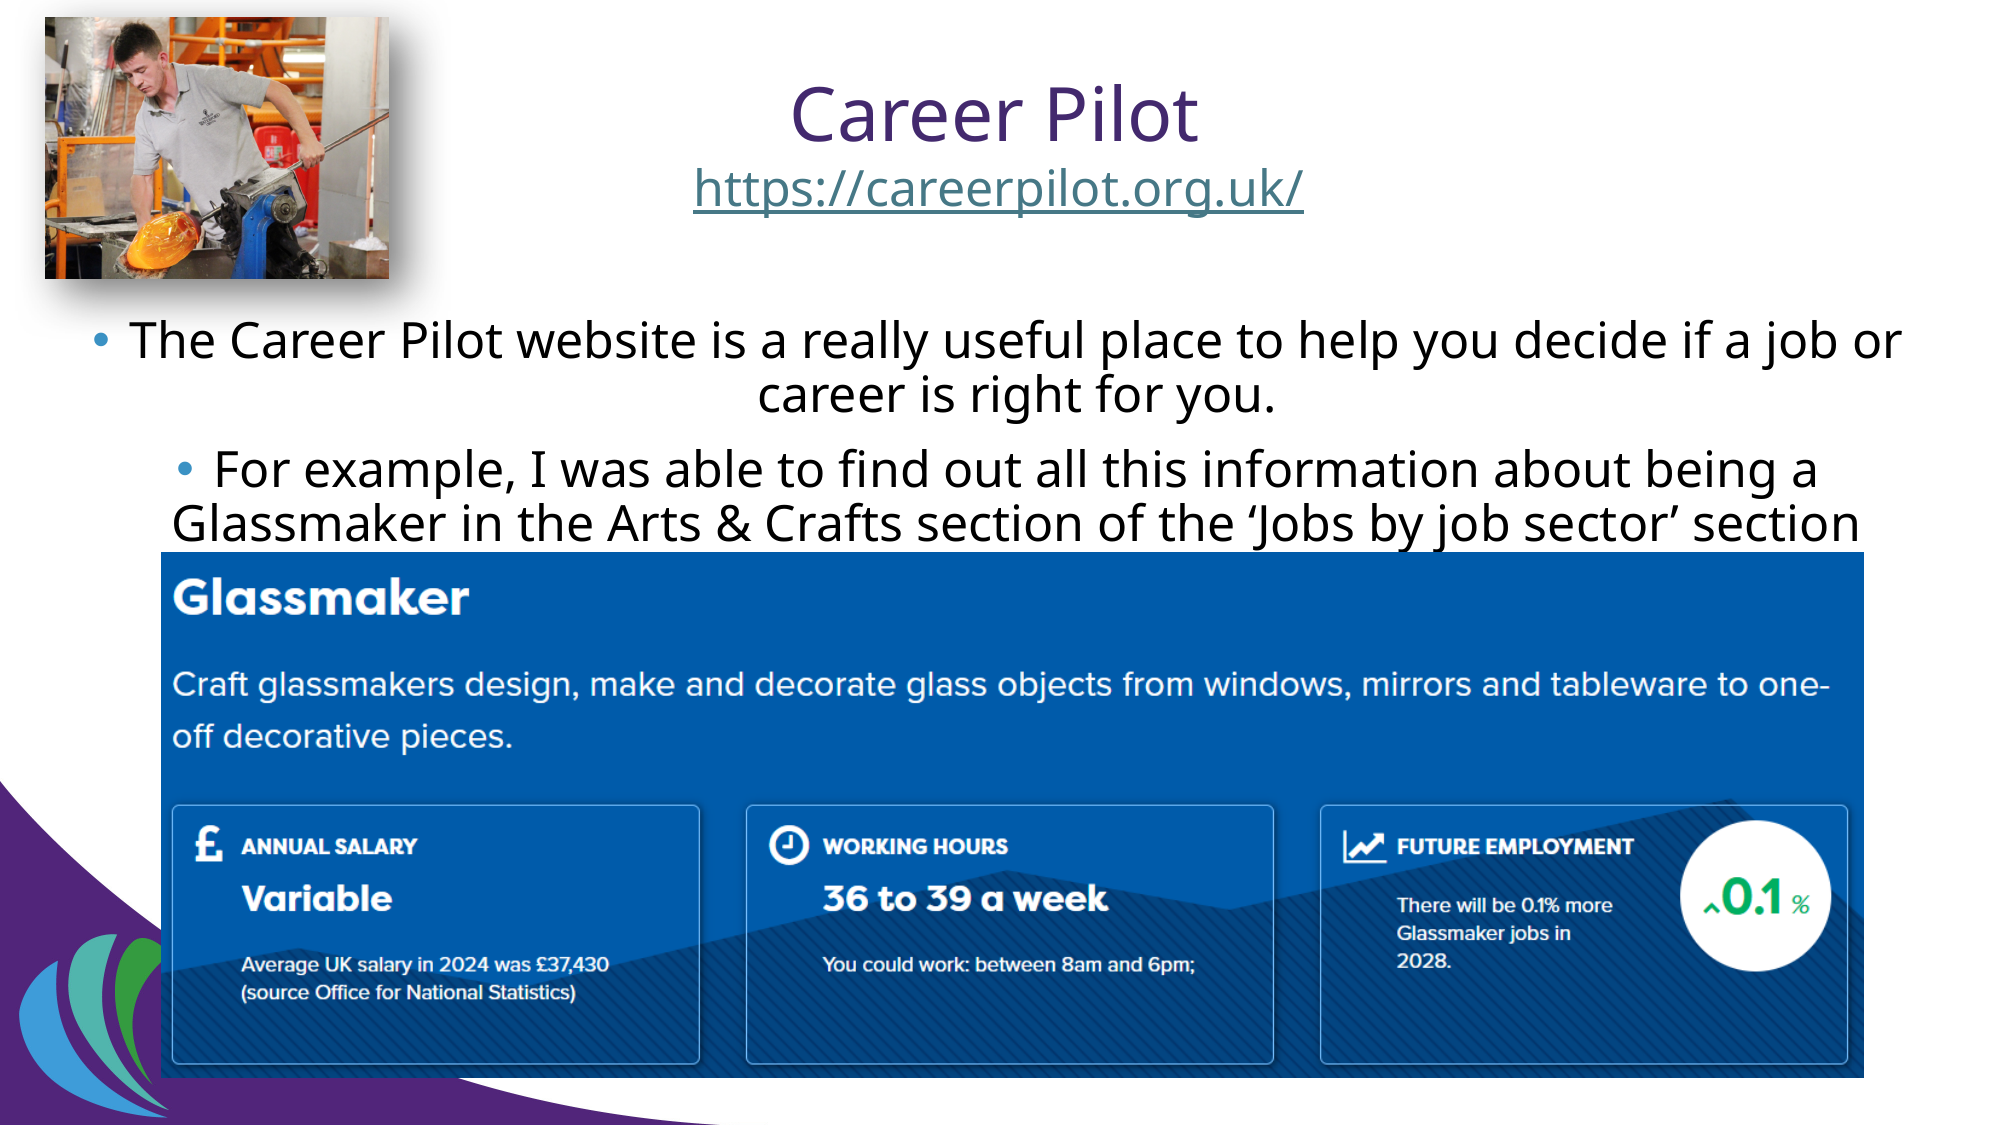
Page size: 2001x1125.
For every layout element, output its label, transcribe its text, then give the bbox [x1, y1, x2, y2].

picture [0, 1, 2000, 1125]
list The Career Pilot website is a really useful place to help you decide if a job or career is right for you. For example, I was able to find out all this information about being a Glassmaker in the Arts & Crafts section of the ‘Jobs by job sector’ section [32, 308, 1965, 1007]
title Career Pilot https://careerpilot.org.uk/ [437, 47, 1830, 249]
